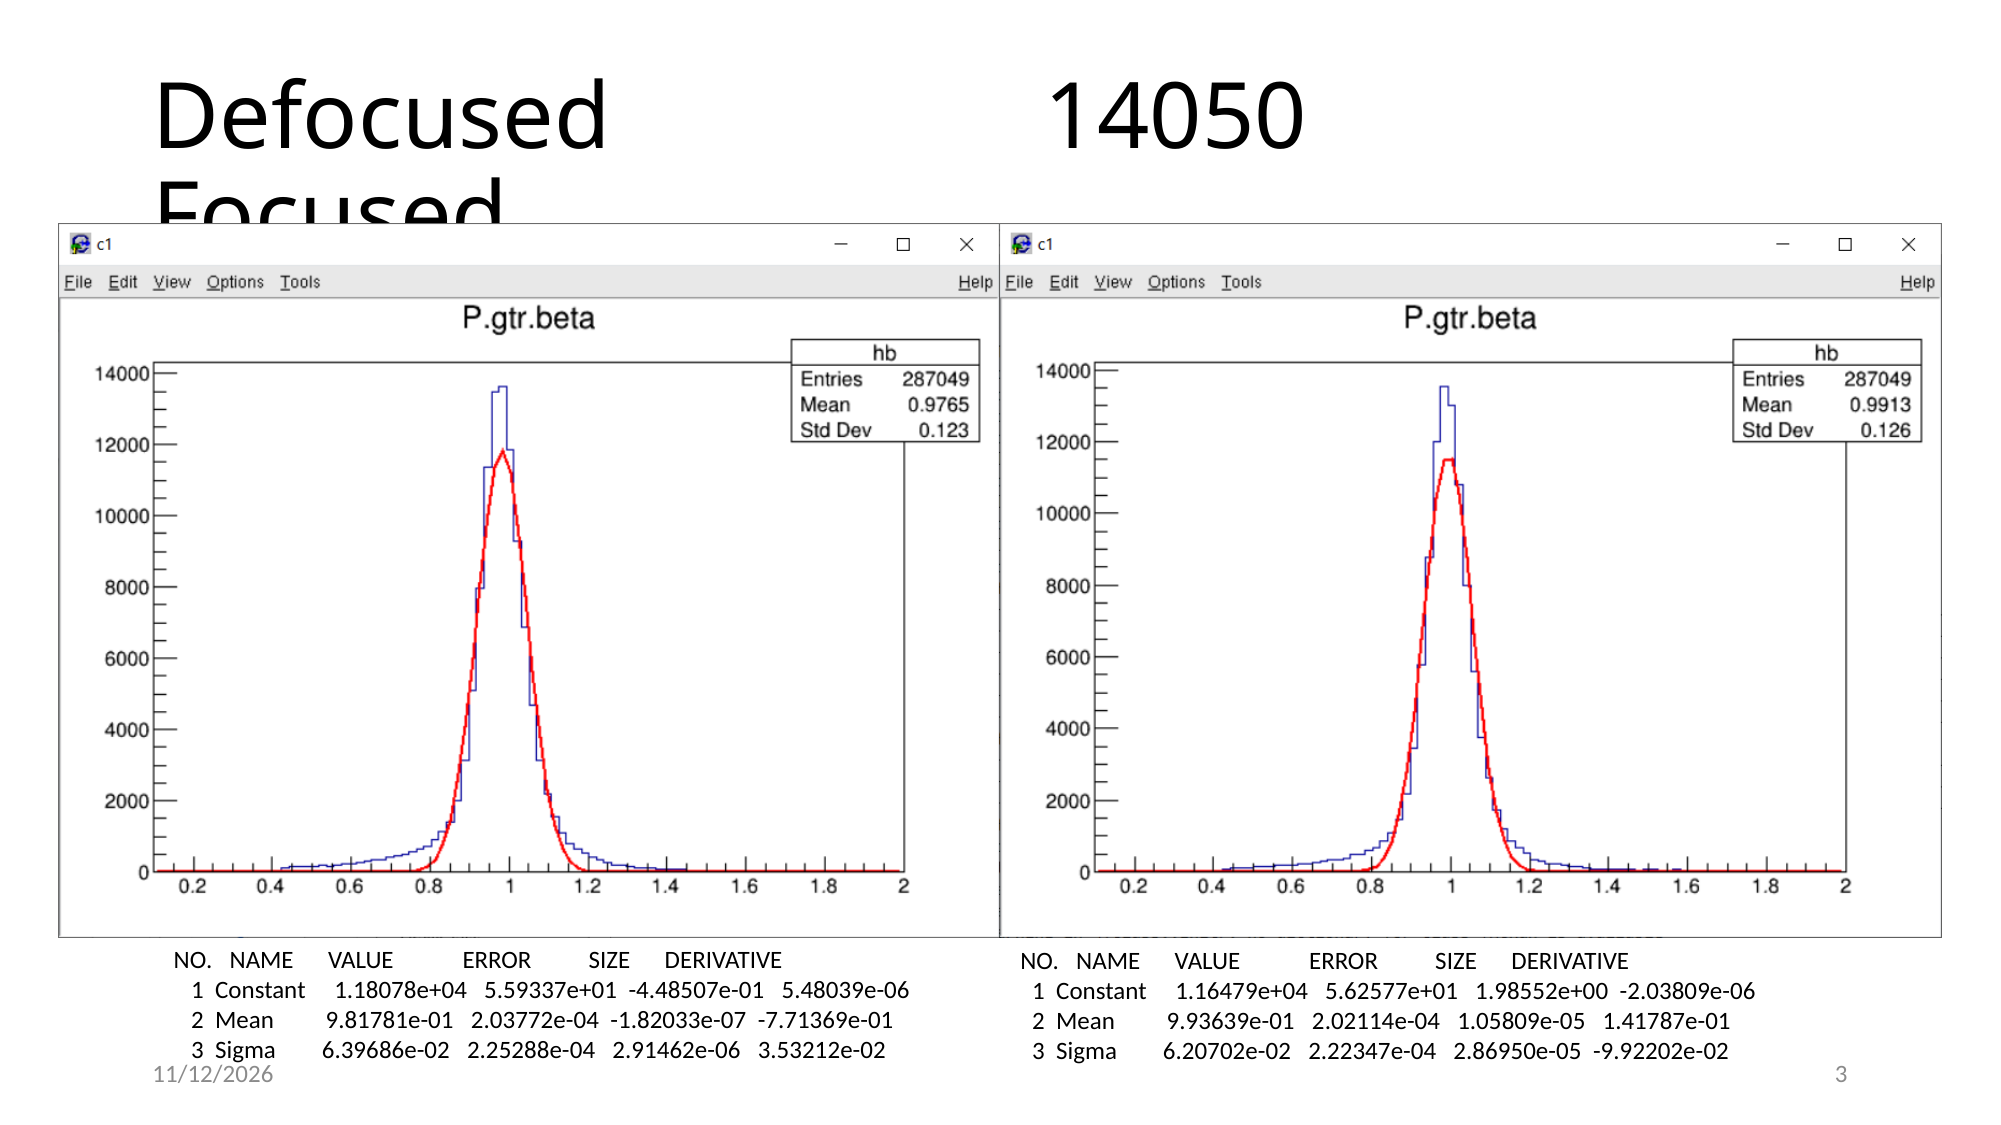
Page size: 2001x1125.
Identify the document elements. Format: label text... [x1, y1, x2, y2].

slide_number 3 [1412, 1072, 1863, 1103]
text_box NO. NAME VALUE ERROR SIZE DERIVATIVE 1 Constant 1.16479e+04 5.62577e+01 1.98552e+00 -2.03809e-06 2 Mean 9.93639e-01 2.02114e-04 1.05809e-05 1.41787e-01 3 Sigma 6.20702e-02 2.22347e-04 2.86950e-05 -9.92202e-02 [999, 937, 2000, 1072]
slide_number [137, 1042, 588, 1103]
picture [999, 223, 1942, 938]
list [58, 223, 999, 938]
text_box NO. NAME VALUE ERROR SIZE DERIVATIVE 1 Constant 1.18078e+04 5.59337e+01 -4.48507e-01 5.48039e-06 2 Mean 9.81781e-01 2.03772e-04 -1.82033e-07 -7.71369e-01 3 Sigma 6.39686e-02 2.25288e-04 2.91462e-06 3.53212e-02 [159, 938, 999, 1071]
title Defocused 14050 Focused [137, 59, 1863, 223]
